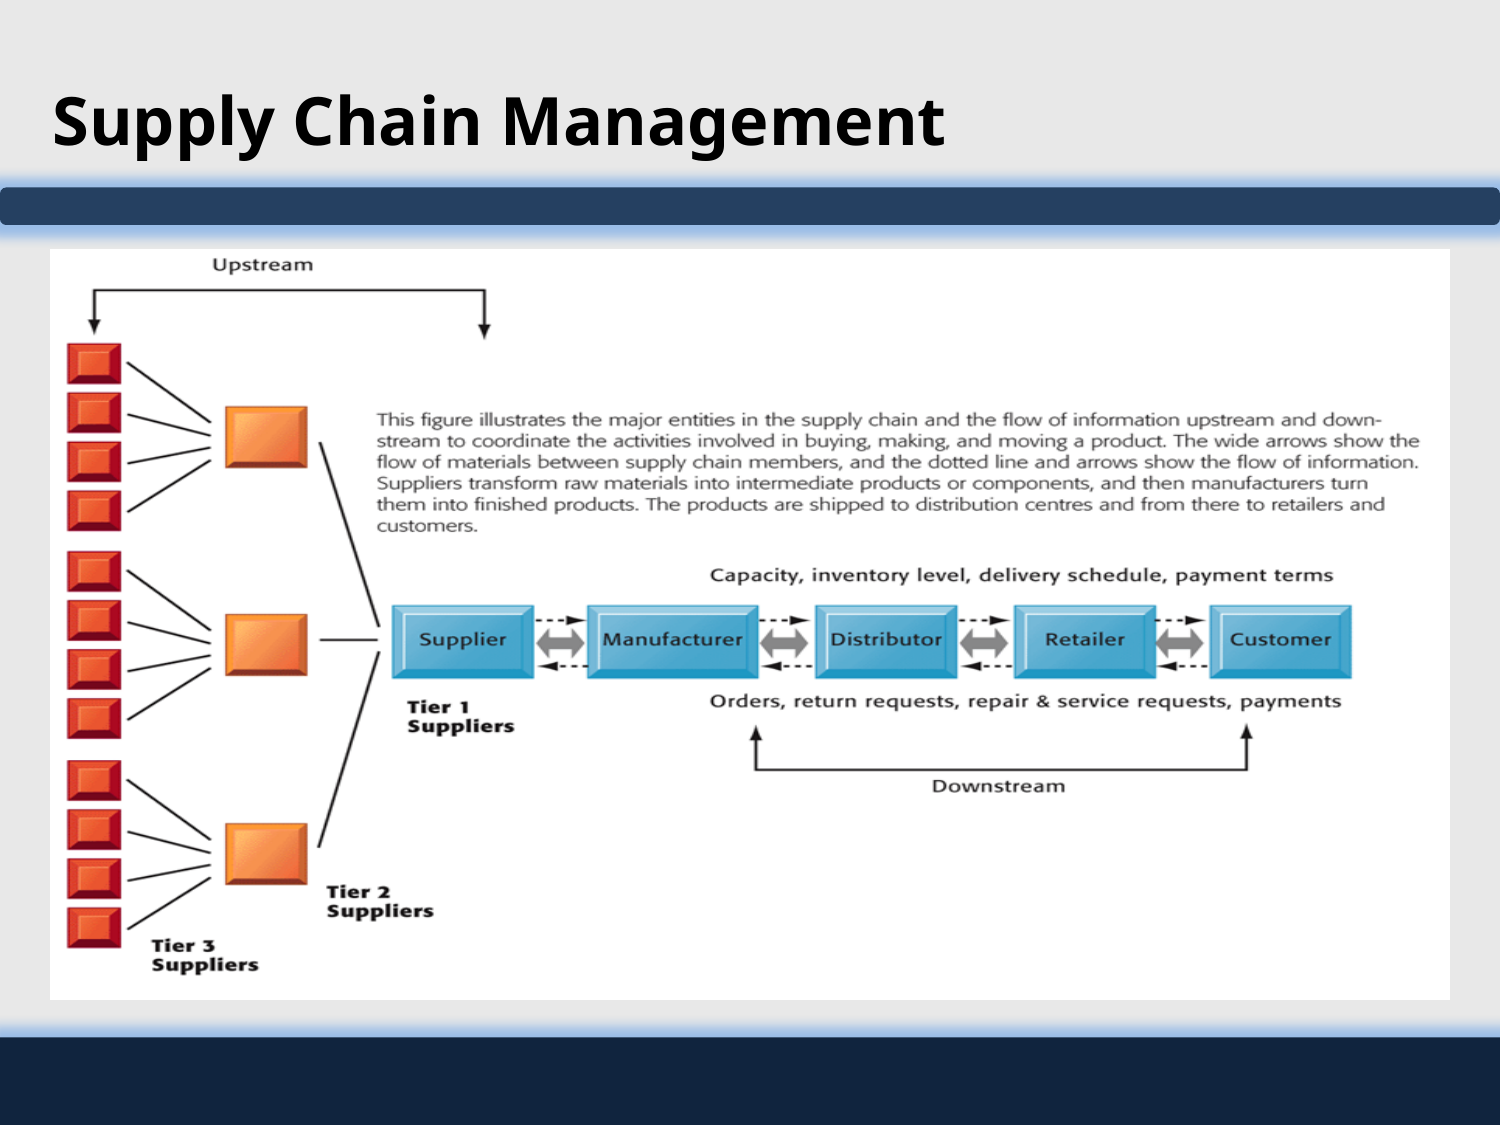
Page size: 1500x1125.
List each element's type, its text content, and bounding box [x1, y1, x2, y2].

picture [49, 249, 1451, 1001]
title Supply Chain Management [37, 62, 1338, 176]
